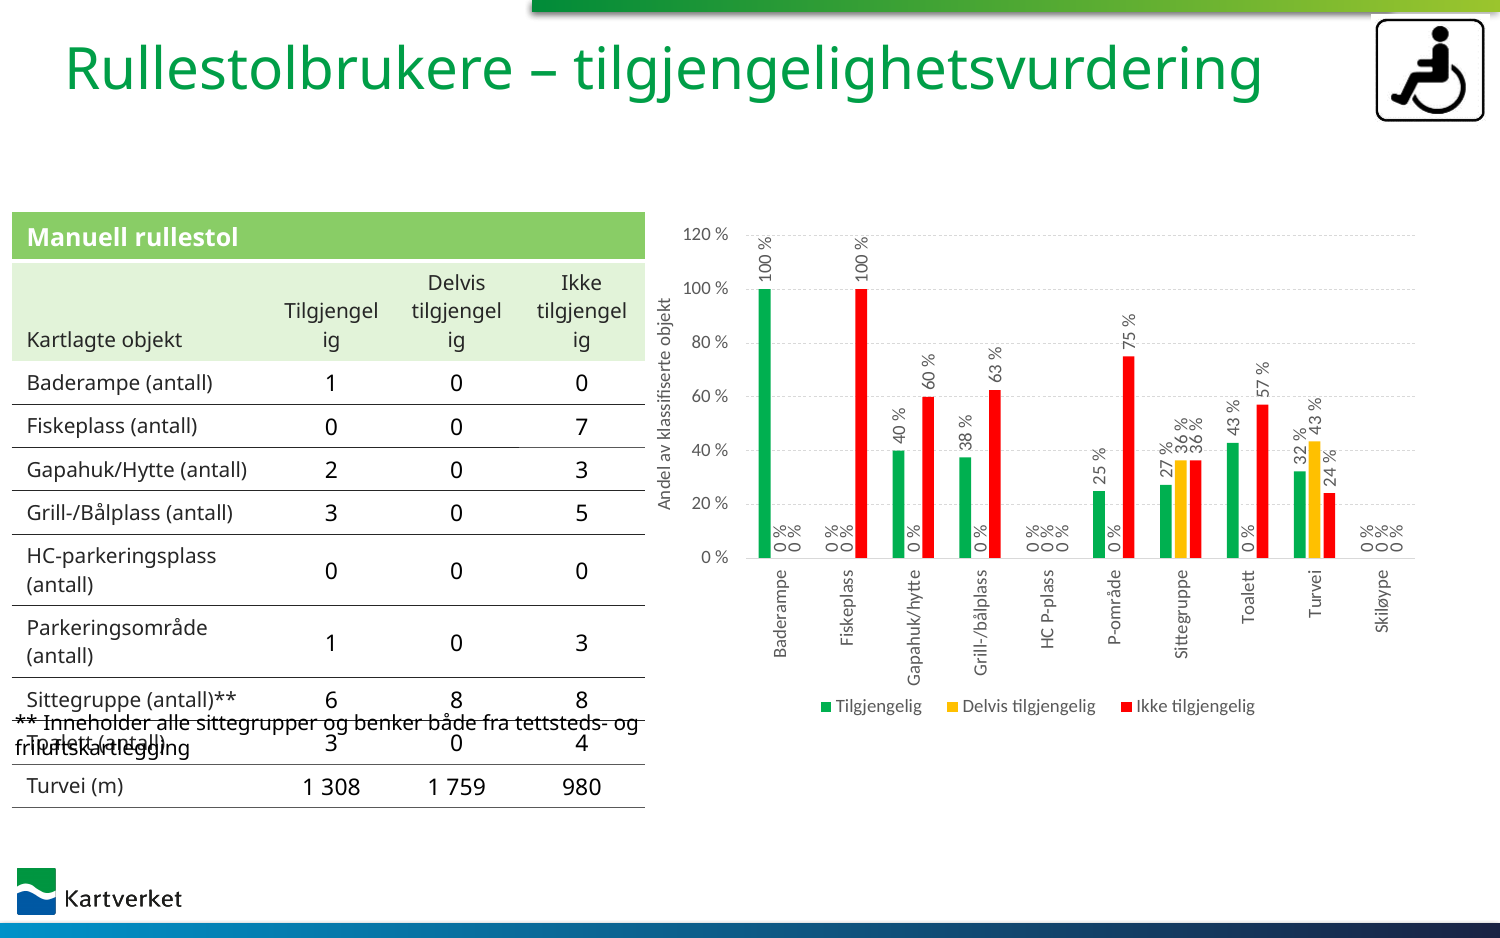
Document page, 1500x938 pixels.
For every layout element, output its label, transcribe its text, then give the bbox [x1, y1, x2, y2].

picture [643, 218, 1426, 728]
table_cell Kartlagte objekt [12, 263, 269, 361]
table_cell 6 [269, 678, 394, 702]
table_cell 0 [394, 405, 519, 447]
table_cell 2 [269, 448, 394, 490]
table_cell 1 759 [394, 768, 519, 807]
table_cell 0 [519, 535, 638, 605]
table_cell 3 [519, 448, 638, 490]
table_cell Fiskeplass (antall) [12, 405, 269, 447]
table_cell Delvis tilgjengelig [394, 263, 519, 361]
table_cell 0 [269, 535, 394, 605]
table_cell HC-parkeringsplass (antall) [12, 535, 269, 605]
table_cell 1 308 [269, 768, 394, 807]
table_cell 0 [394, 361, 519, 404]
table_cell 0 [394, 491, 519, 534]
table_cell 8 [394, 678, 519, 702]
table_cell 5 [519, 491, 638, 534]
table_cell 0 [519, 361, 638, 404]
table_cell 1 [269, 361, 394, 404]
table_cell Grill-/Bålplass (antall) [12, 491, 269, 534]
table_cell 3 [519, 606, 638, 677]
table_cell Sittegruppe (antall)** [12, 678, 269, 702]
text_box Rullestolbrukere – tilgjengelighetsvurdering [49, 12, 1372, 109]
table_cell Parkeringsområde (antall) [12, 606, 269, 677]
table_cell Gapahuk/Hytte (antall) [12, 448, 269, 490]
text_box ** Inneholder alle sittegrupper og benker både fra tettsteds- og friluftskartlegging [0, 702, 745, 768]
table_cell 8 [519, 678, 638, 702]
table_cell Turvei (m) [12, 768, 269, 807]
table_cell 0 [394, 448, 519, 490]
table_cell Baderampe (antall) [12, 361, 269, 404]
table_cell Ikke tilgjengelig [519, 263, 638, 361]
picture [1371, 13, 1491, 127]
table_cell 7 [519, 405, 638, 447]
table_cell 3 [269, 491, 394, 534]
table_cell 0 [394, 535, 519, 605]
table_cell Tilgjengelig [269, 263, 394, 361]
table_cell 1 [269, 606, 394, 677]
table_cell 0 [394, 606, 519, 677]
table_cell 980 [519, 768, 645, 807]
table_header Manuell rullestol [12, 212, 645, 259]
table_cell 0 [269, 405, 394, 447]
